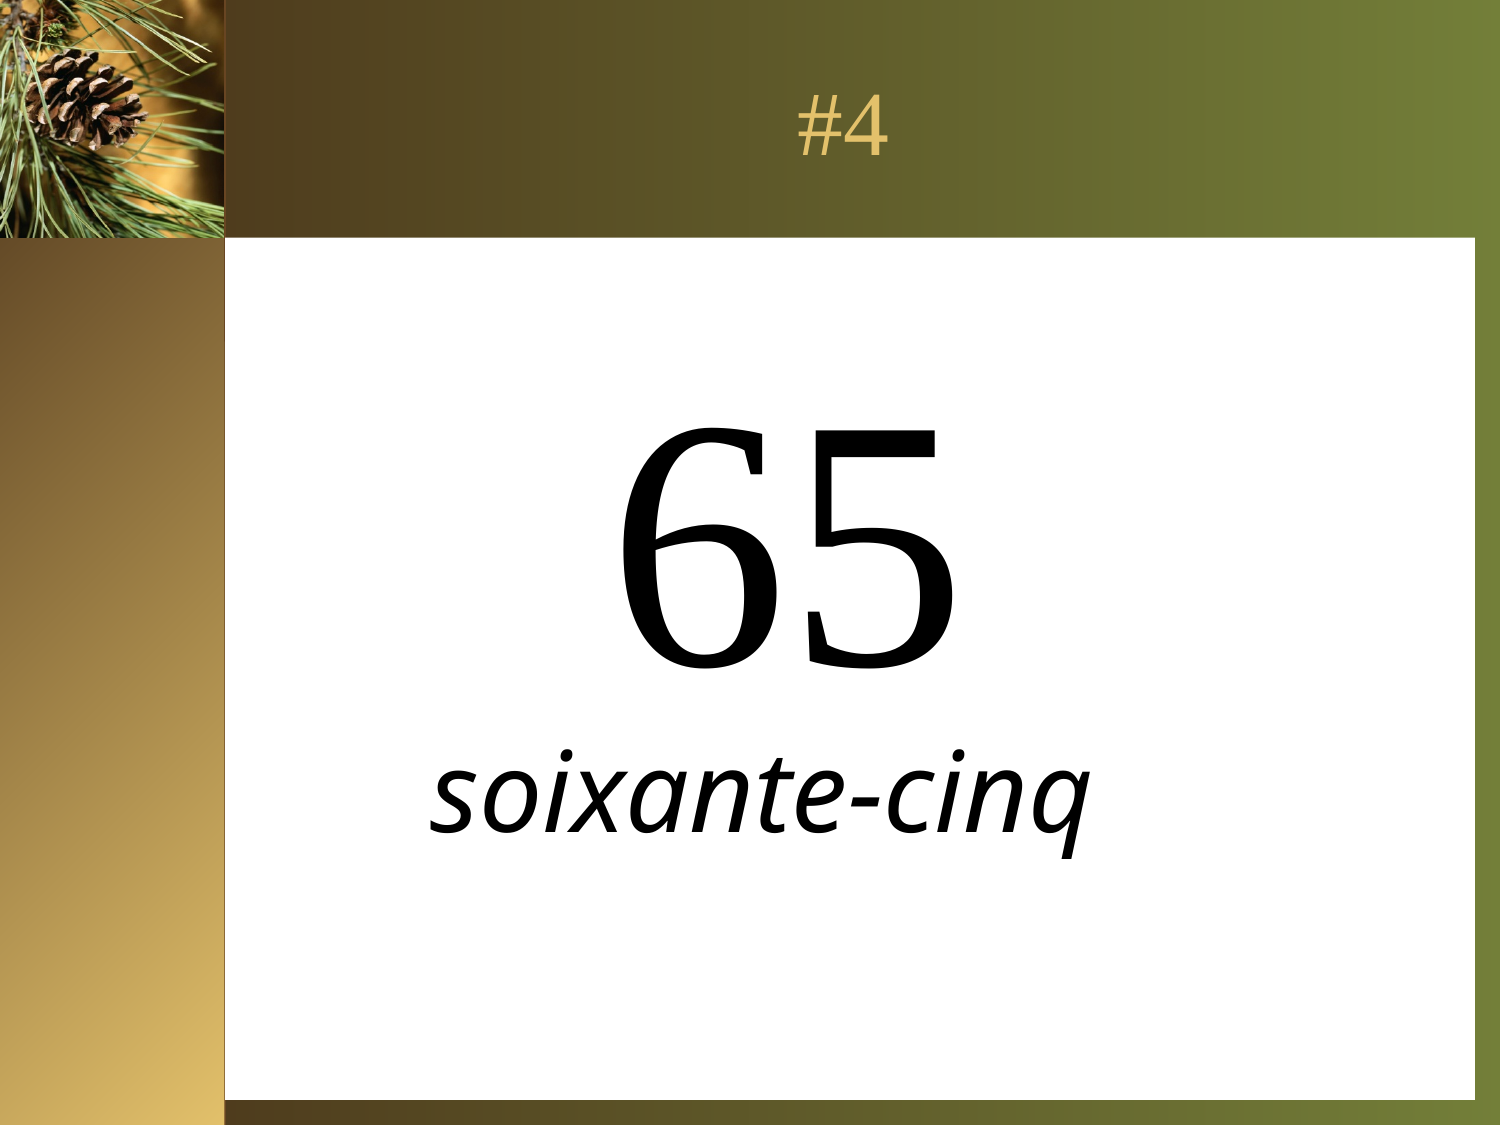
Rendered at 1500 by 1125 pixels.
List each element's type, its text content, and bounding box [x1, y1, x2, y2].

text_box soixante-cinq [124, 712, 1400, 886]
picture [0, 0, 224, 238]
text_box 65 [437, 299, 1138, 712]
title #4 [249, 24, 1438, 213]
